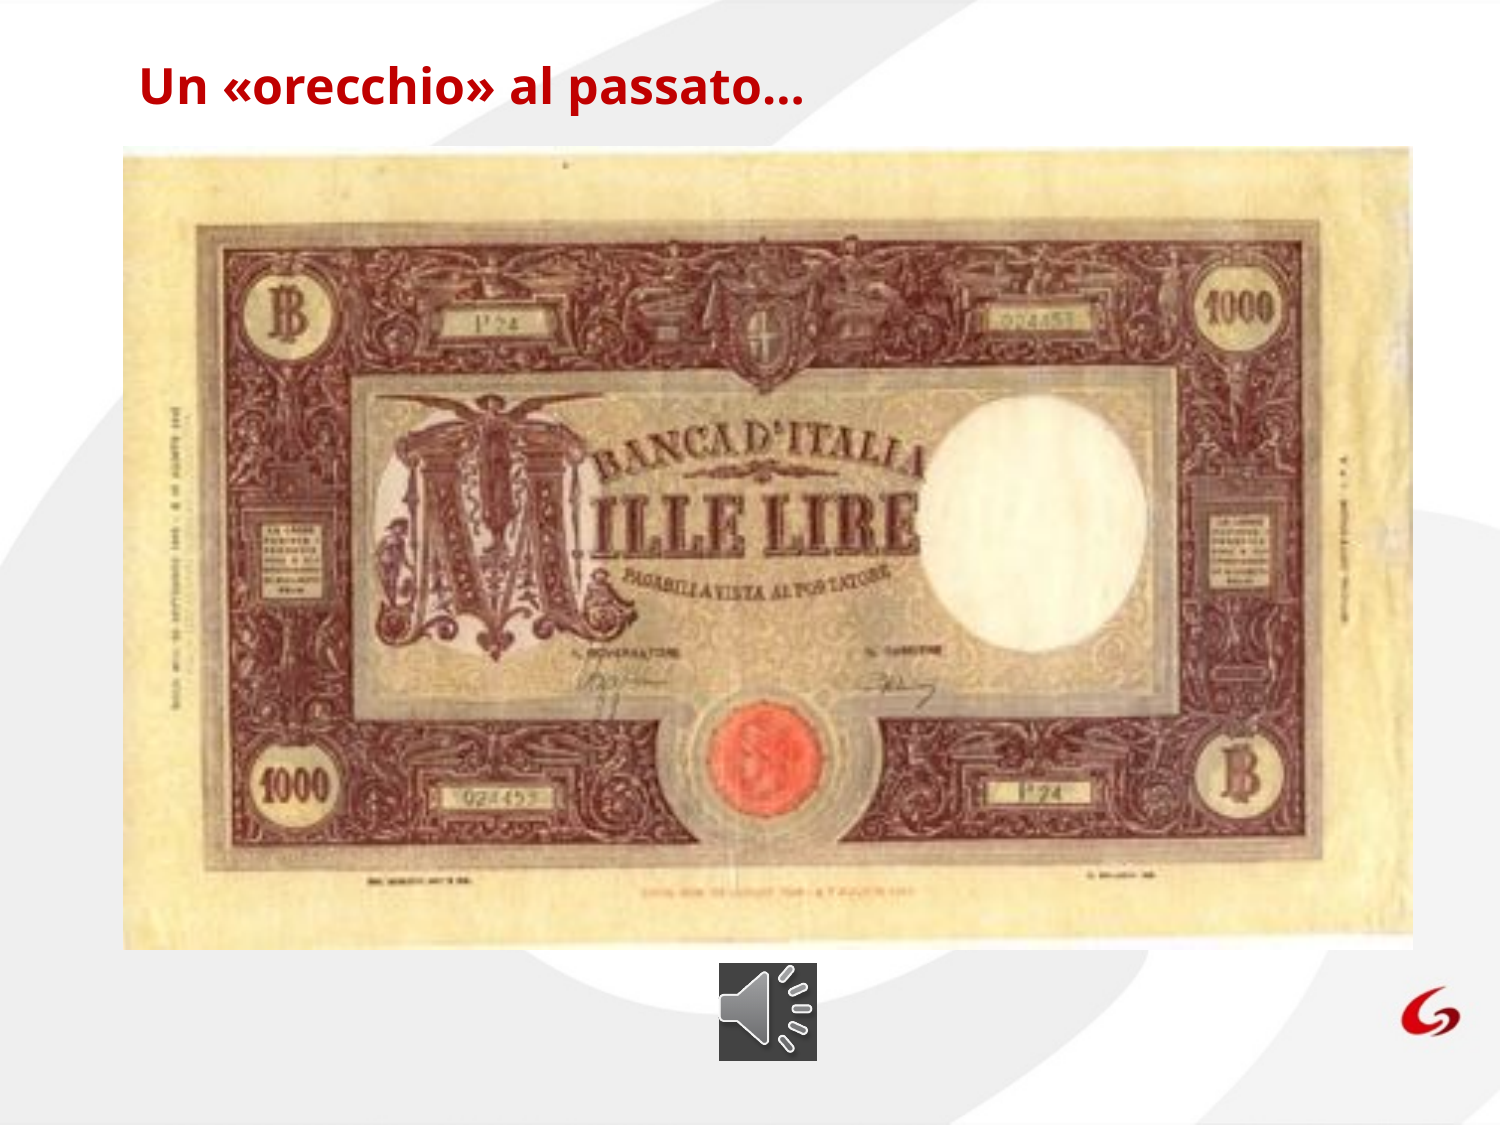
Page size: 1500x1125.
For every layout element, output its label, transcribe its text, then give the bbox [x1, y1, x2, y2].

text_box Un «orecchio» al passato… [123, 47, 1413, 123]
picture [0, 0, 1500, 1125]
